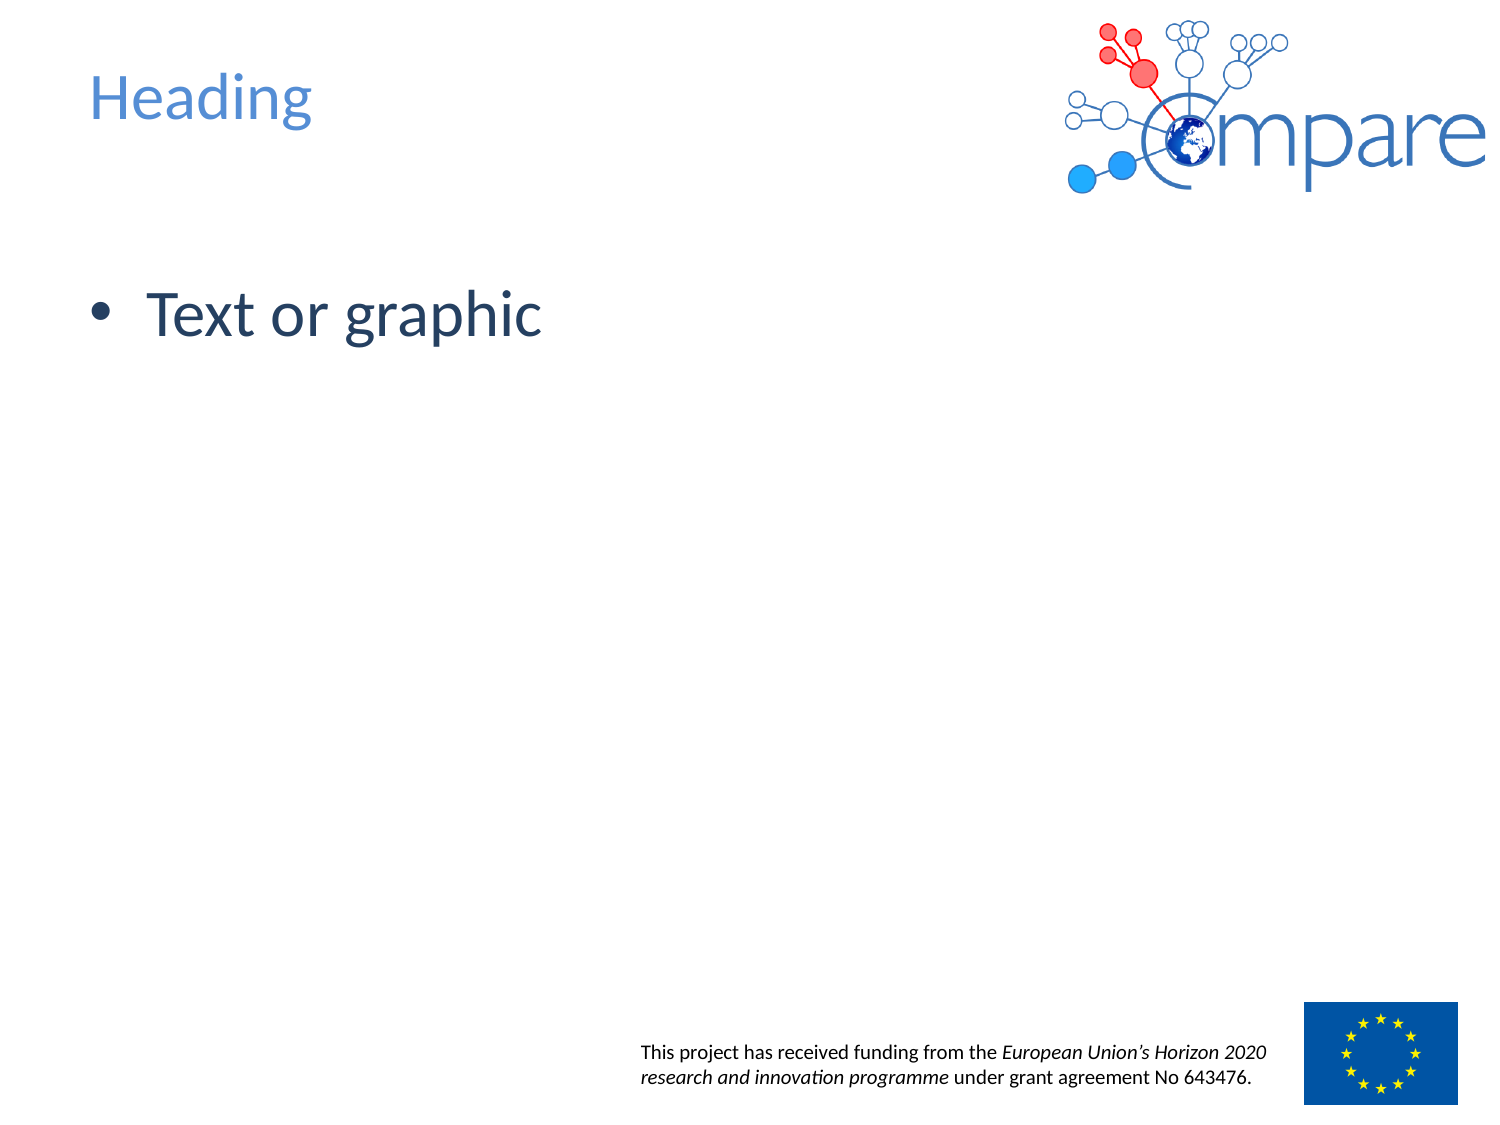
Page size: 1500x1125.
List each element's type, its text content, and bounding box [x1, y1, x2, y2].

list Text or graphic [75, 262, 1425, 1005]
picture [1064, 20, 1486, 194]
picture [1304, 1002, 1458, 1105]
title Heading [75, 45, 1425, 233]
